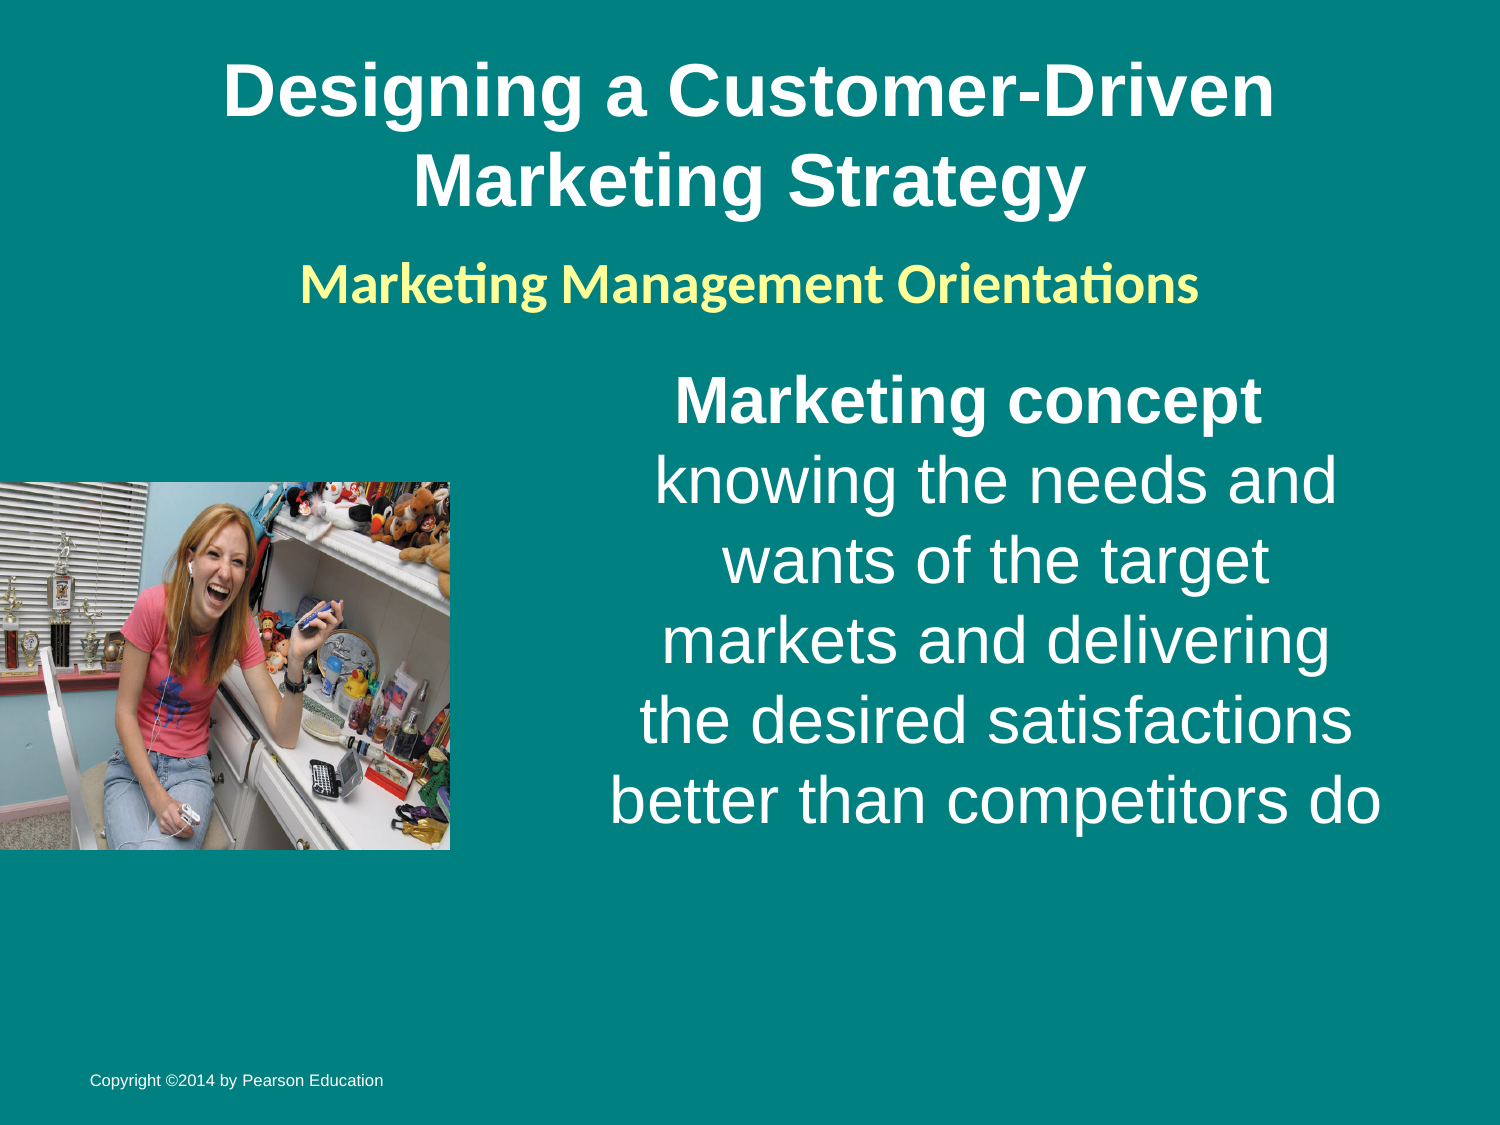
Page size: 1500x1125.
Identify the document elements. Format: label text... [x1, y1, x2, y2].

text_box Copyright ©2014 by Pearson Education [74, 1062, 825, 1098]
picture [0, 482, 451, 851]
text_box Marketing concept knowing the needs and wants of the target markets and delivering the desired satisfactions better than competitors do [537, 349, 1400, 1025]
list Marketing Management Orientations [0, 237, 1500, 301]
title Designing a Customer-Driven Marketing Strategy [112, 37, 1388, 226]
